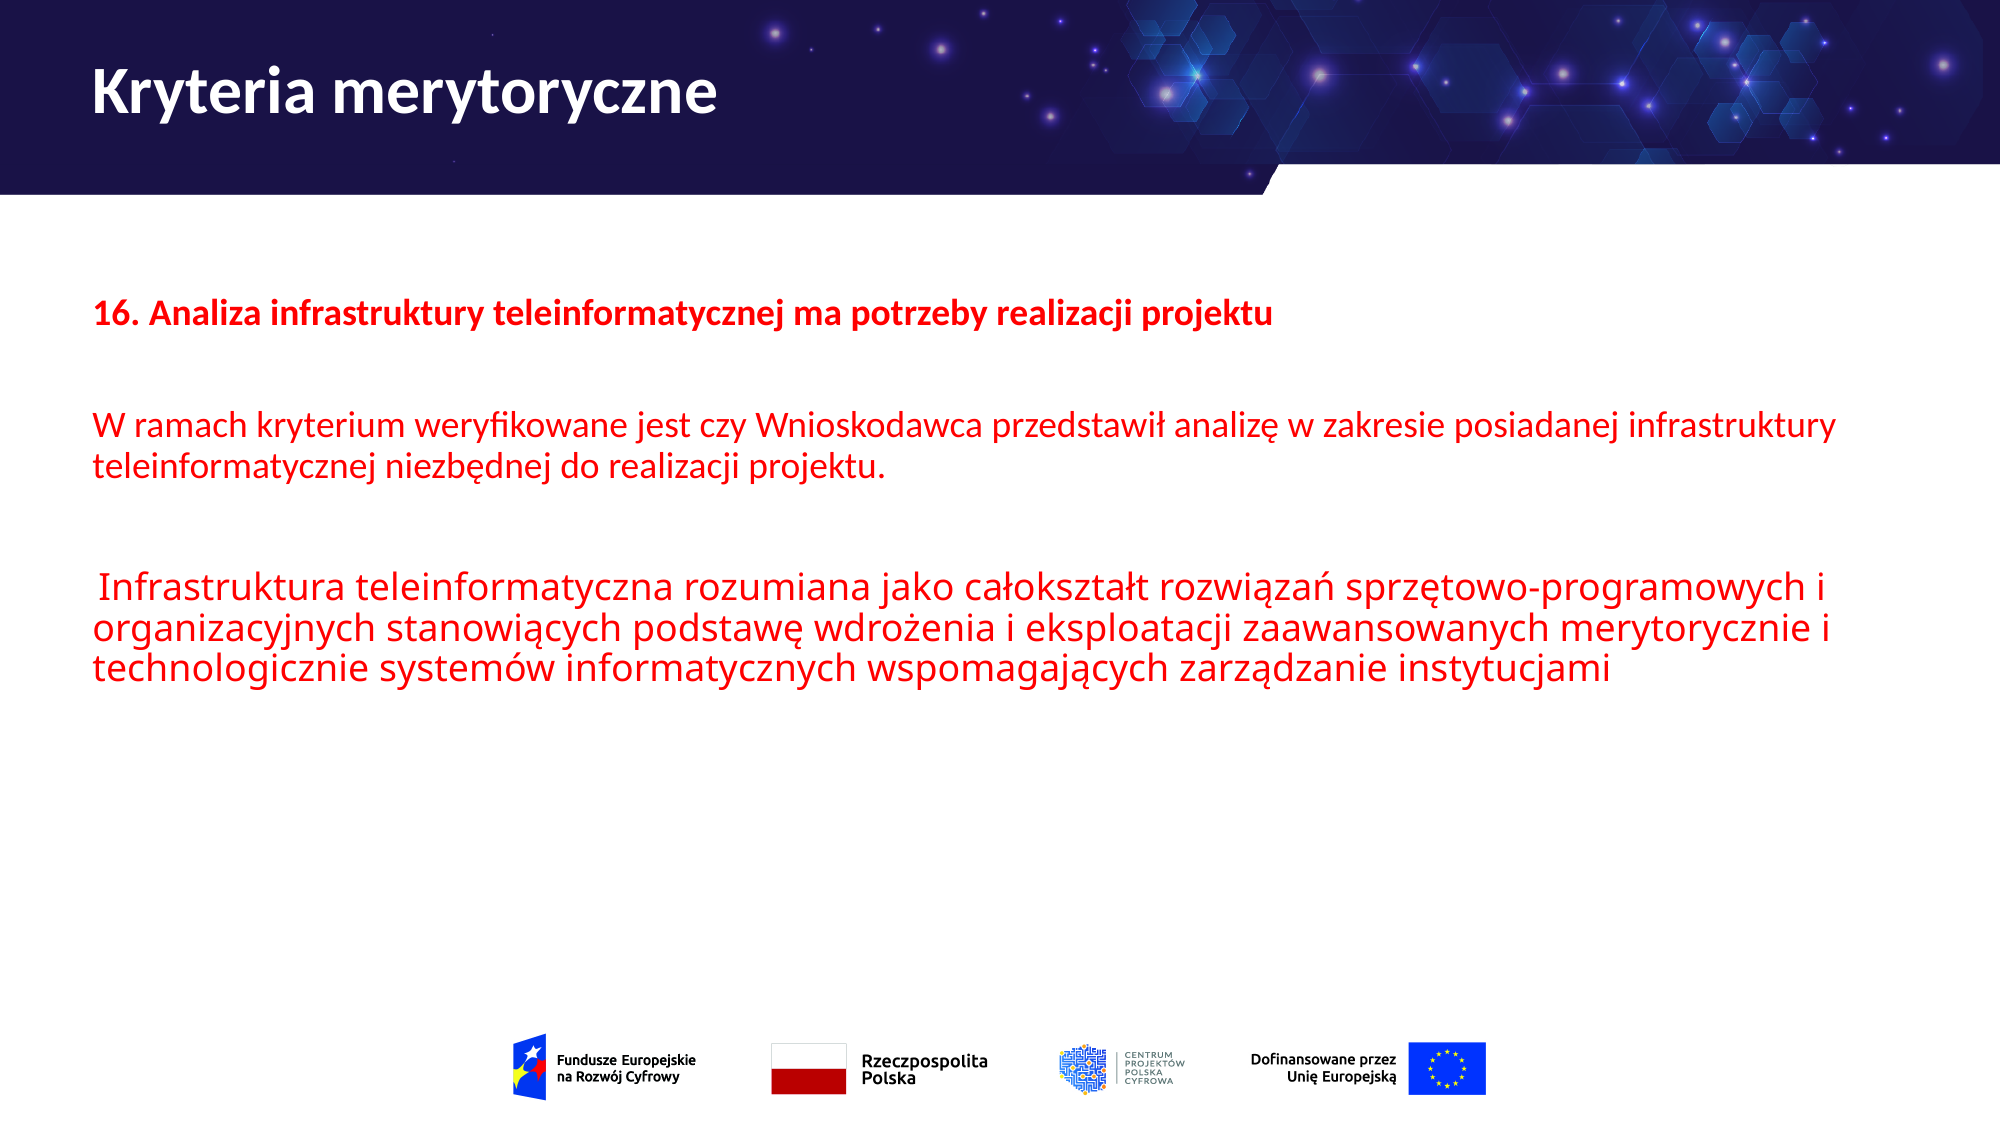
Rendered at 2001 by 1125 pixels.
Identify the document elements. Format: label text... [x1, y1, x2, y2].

picture [0, 0, 2000, 195]
title Kryteria merytoryczne [77, 46, 1863, 136]
picture [491, 1011, 1509, 1122]
list 16. Analiza infrastruktury teleinformatycznej ma potrzeby realizacji projektu W ramach kryterium weryfikowane jest czy Wnioskodawca przedstawił analizę w zakresie posiadanej infrastruktury teleinformatycznej niezbędnej do realizacji projektu. Infrastruktura teleinformatyczna rozumiana jako całokształt rozwiązań sprzętowo-programowych i organizacyjnych stanowiących podstawę wdrożenia i eksploatacji zaawansowanych merytorycznie i technologicznie systemów informatycznych wspomagających zarządzanie instytucjami [77, 229, 1863, 958]
